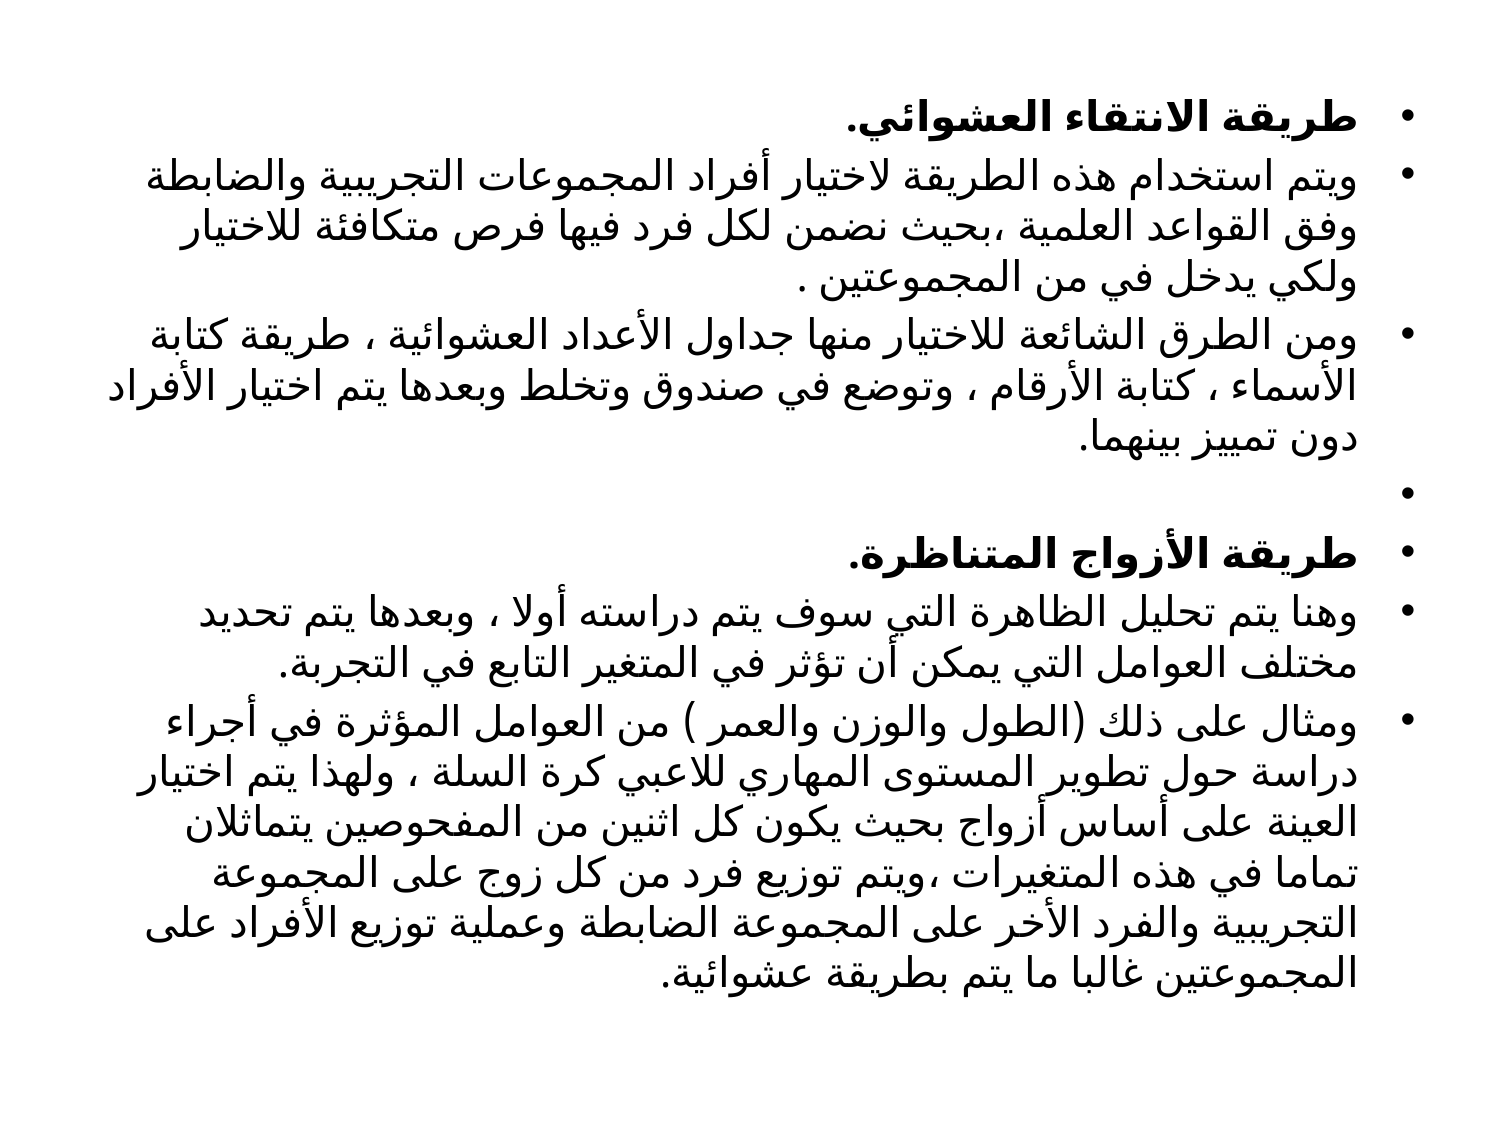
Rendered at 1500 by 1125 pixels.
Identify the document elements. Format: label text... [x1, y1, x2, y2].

list طريقة الانتقاء العشوائي. ويتم استخدام هذه الطريقة لاختيار أفراد المجموعات التجريبية والضابطة وفق القواعد العلمية ،بحيث نضمن لكل فرد فيها فرص متكافئة للاختيار ولكي يدخل في من المجموعتين . ومن الطرق الشائعة للاختيار منها جداول الأعداد العشوائية ، طريقة كتابة الأسماء ، كتابة الأرقام ، وتوضع في صندوق وتخلط وبعدها يتم اختيار الأفراد دون تمييز بينهما. طريقة الأزواج المتناظرة. وهنا يتم تحليل الظاهرة التي سوف يتم دراسته أولا ، وبعدها يتم تحديد مختلف العوامل التي يمكن أن تؤثر في المتغير التابع في التجربة. ومثال على ذلك (الطول والوزن والعمر ) من العوامل المؤثرة في أجراء دراسة حول تطوير المستوى المهاري للاعبي كرة السلة ، ولهذا يتم اختيار العينة على أساس أزواج بحيث يكون كل اثنين من المفحوصين يتماثلان تماما في هذه المتغيرات ،ويتم توزيع فرد من كل زوج على المجموعة التجريبية والفرد الأخر على المجموعة الضابطة وعملية توزيع الأفراد على المجموعتين غالبا ما يتم بطريقة عشوائية. [75, 82, 1425, 1005]
